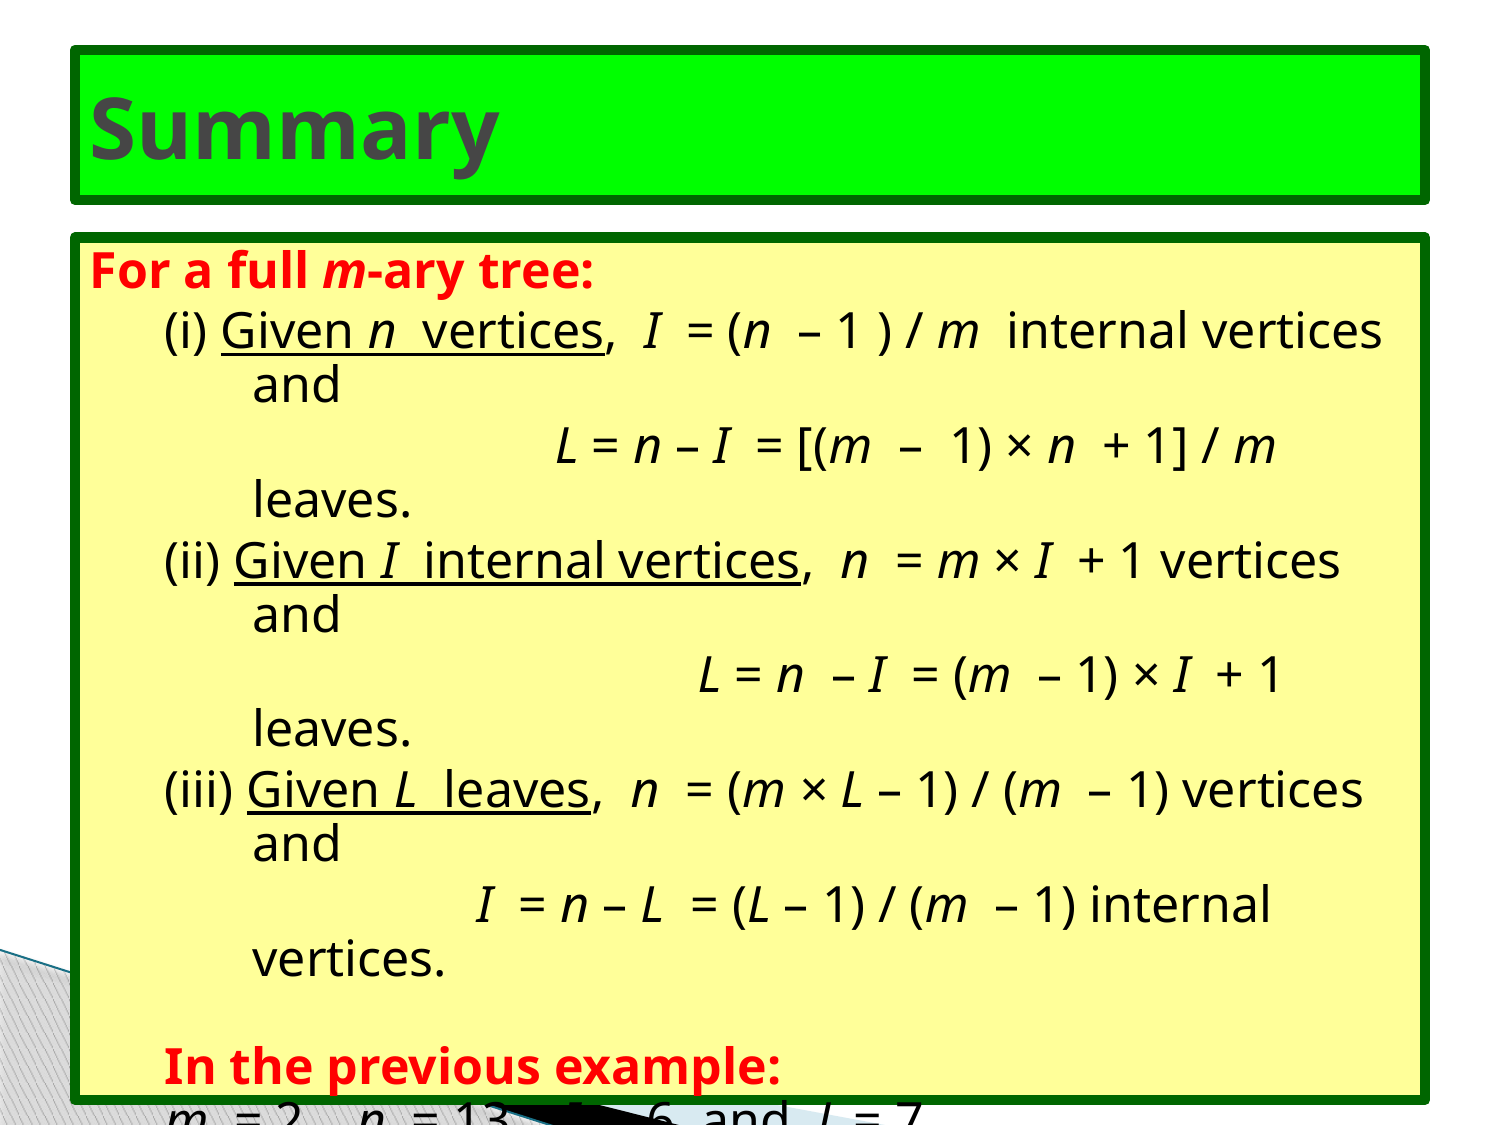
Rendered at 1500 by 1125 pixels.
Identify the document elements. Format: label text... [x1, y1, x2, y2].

list For a full m-ary tree: (i) Given n vertices, I = (n – 1 ) / m internal vertices and L = n – I = [(m – 1) × n + 1] / m leaves. (ii) Given I internal vertices, n = m × I + 1 vertices and L = n – I = (m – 1) × I + 1 leaves. (iii) Given L leaves, n = (m × L – 1) / (m – 1) vertices and I = n – L = (L – 1) / (m – 1) internal vertices. In the previous example: m = 2, n = 13 , I = 6 and L = 7 (i) I = (13 – 1) / 2 = 6 and L = 13 – 6 = 7 (ii) n = 2×6 + 1 = 13 and L = 13 – 6 = 7 (iii) n = (2×7 – 1 )/ (2 – 1) = 13 and I = 13 – 7 = 6 [75, 237, 1425, 1100]
title Summary [75, 50, 1425, 200]
